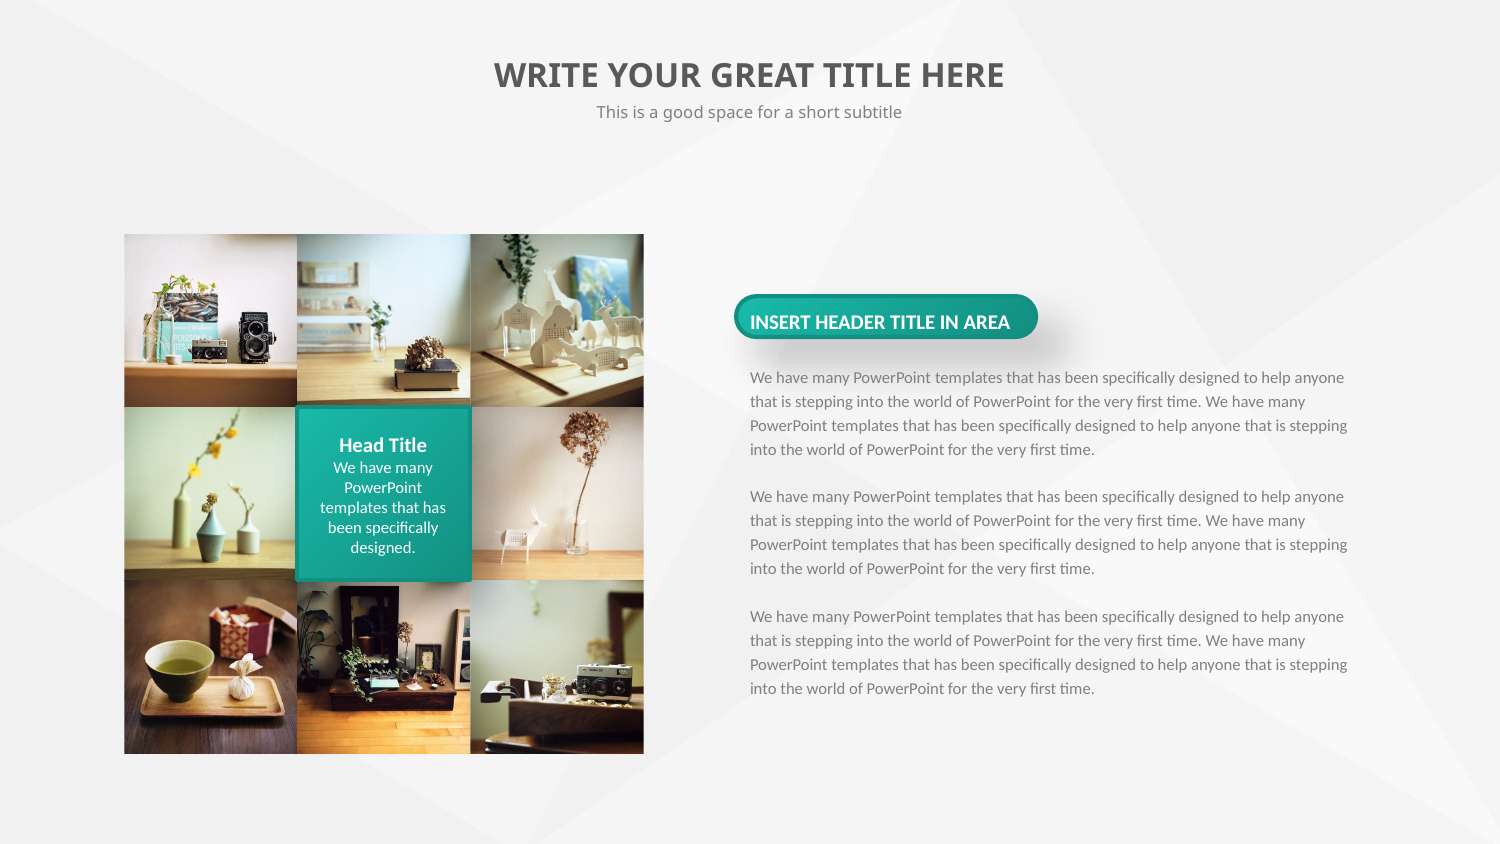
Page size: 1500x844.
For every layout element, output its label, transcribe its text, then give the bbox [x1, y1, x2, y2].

text_box INSERT HEADER TITLE IN AREA [750, 303, 1034, 334]
text_box [124, 234, 297, 407]
text_box This is a good space for a short subtitle [581, 94, 918, 130]
text_box [733, 294, 1039, 340]
text_box WRITE YOUR GREAT TITLE HERE [479, 47, 1021, 102]
text_box [124, 580, 297, 754]
text_box [474, 407, 644, 580]
text_box [297, 614, 470, 754]
text_box [470, 580, 644, 754]
text_box [124, 407, 293, 580]
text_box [296, 407, 470, 581]
picture [0, 0, 1500, 844]
text_box [297, 234, 470, 405]
text_box We have many PowerPoint templates that has been specifically designed to help anyone that is stepping into the world of PowerPoint for the very first time. We have many PowerPoint templates that has been specifically designed to help anyone that is stepping into the world of PowerPoint for the very first time. We have many PowerPoint templates that has been specifically designed to help anyone that is stepping into the world of PowerPoint for the very first time. We have many PowerPoint templates that has been specifically designed to help anyone that is stepping into the world of PowerPoint for the very first time. We have many PowerPoint templates that has been specifically designed to help anyone that is stepping into the world of PowerPoint for the very first time. We have many PowerPoint templates that has been specifically designed to help anyone that is stepping into the world of PowerPoint for the very first time. [750, 362, 1376, 698]
text_box [470, 234, 644, 407]
